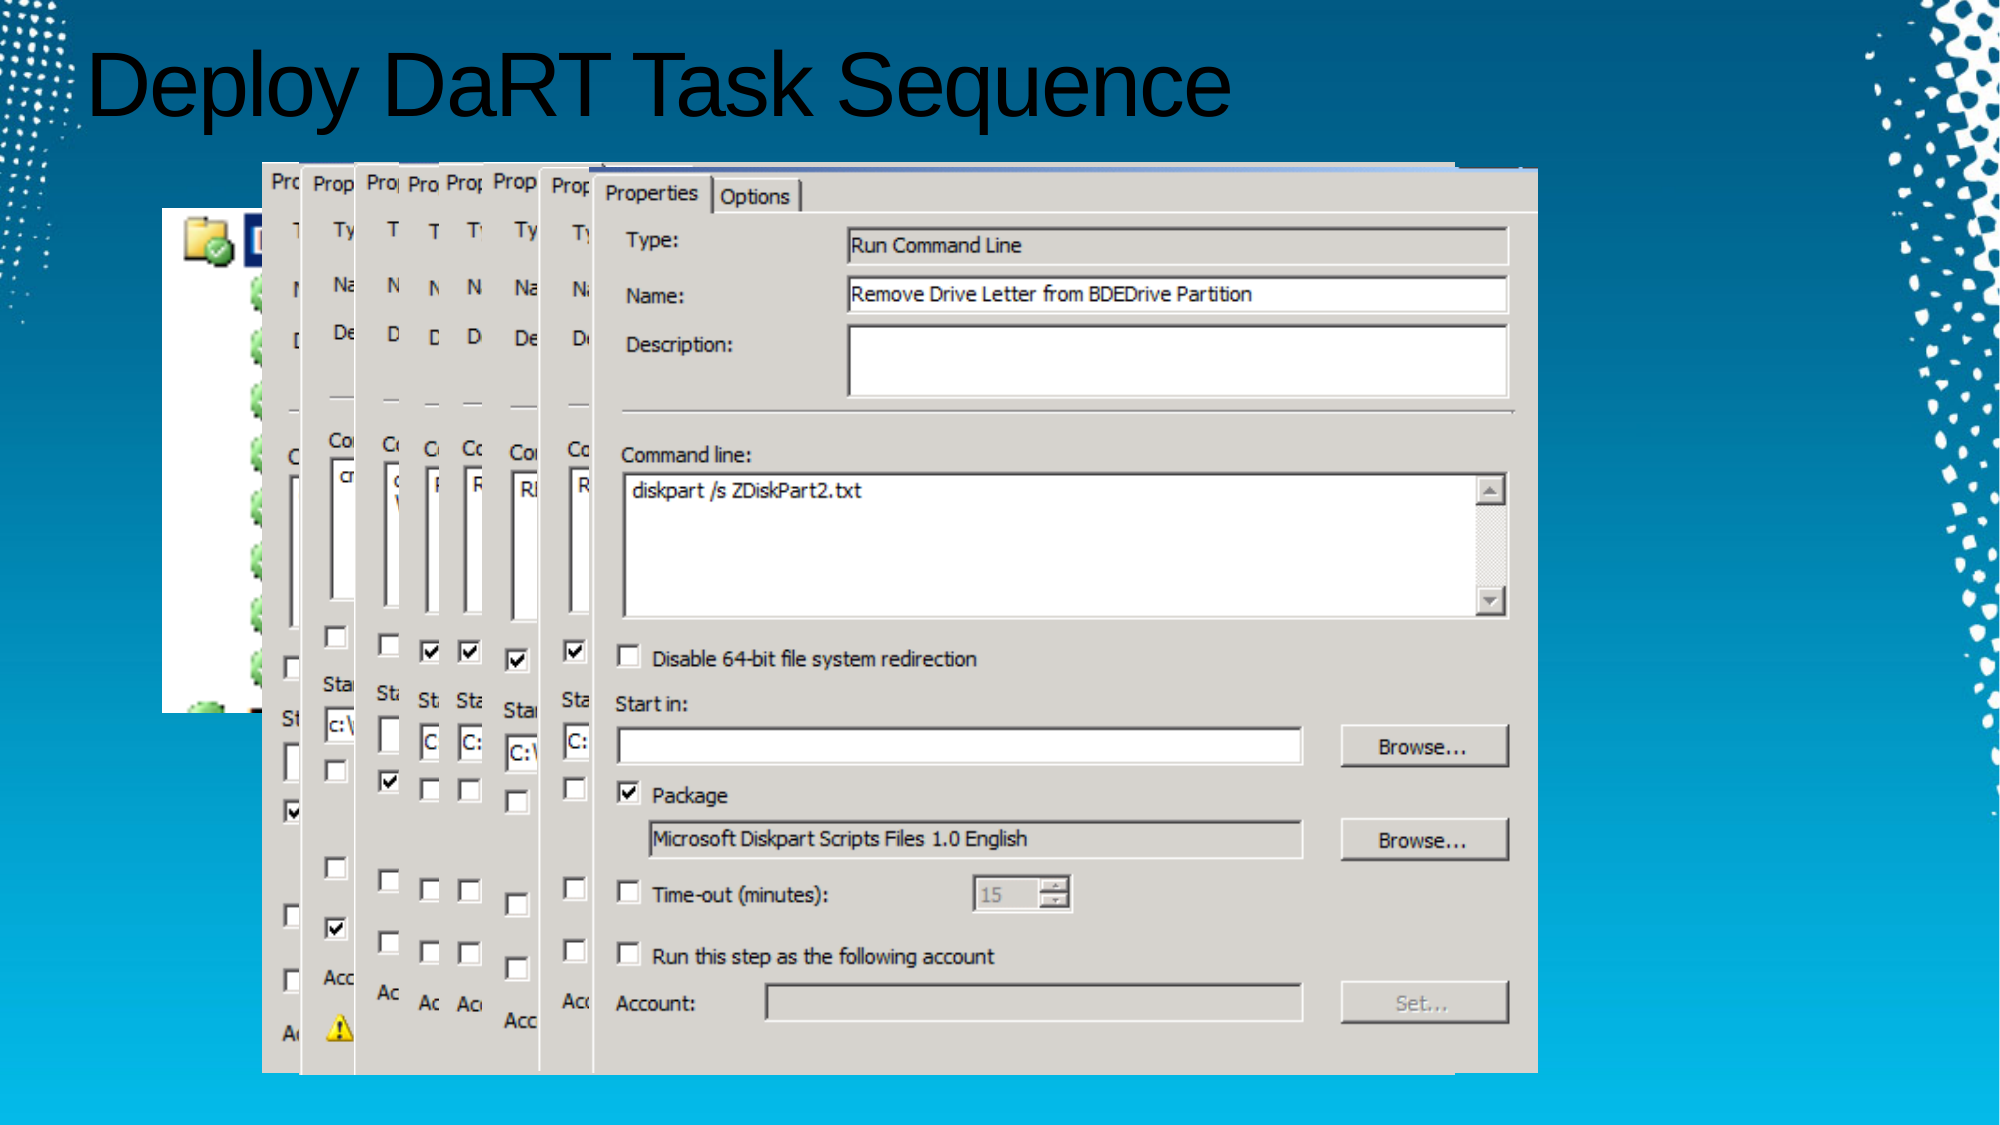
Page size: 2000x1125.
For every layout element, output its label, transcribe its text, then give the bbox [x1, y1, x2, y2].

picture [1958, 445, 1968, 460]
picture [1979, 657, 1995, 676]
picture [1973, 368, 1982, 380]
picture [1963, 589, 1976, 607]
picture [1955, 557, 1965, 573]
picture [0, 155, 5, 163]
picture [1946, 525, 1956, 533]
picture [6, 97, 12, 105]
picture [1972, 312, 1985, 322]
picture [30, 14, 40, 23]
picture [28, 42, 36, 53]
picture [1915, 109, 1924, 119]
picture [9, 84, 15, 91]
picture [31, 131, 37, 138]
picture [1935, 177, 1945, 189]
picture [1914, 308, 1929, 326]
picture [1898, 188, 1912, 198]
picture [1922, 200, 1934, 207]
picture [13, 41, 25, 49]
picture [1926, 344, 1939, 358]
picture [1909, 274, 1920, 291]
picture [163, 163, 1537, 1074]
picture [1972, 570, 1986, 583]
picture [47, 0, 57, 10]
picture [1948, 413, 1958, 424]
picture [1978, 517, 1987, 527]
picture [1963, 535, 1977, 550]
picture [38, 74, 47, 80]
picture [1994, 382, 2000, 391]
picture [1938, 122, 1950, 133]
picture [56, 47, 64, 55]
picture [1929, 27, 1945, 45]
picture [1982, 714, 1993, 729]
picture [18, 0, 29, 6]
picture [1990, 492, 2000, 505]
picture [1925, 141, 1935, 155]
picture [1968, 481, 1978, 492]
picture [58, 32, 66, 41]
picture [1950, 359, 1960, 366]
picture [1925, 87, 1941, 99]
picture [1960, 392, 1970, 403]
picture [1932, 235, 1943, 241]
picture [1935, 379, 1948, 391]
picture [11, 55, 21, 64]
picture [1935, 0, 2000, 306]
picture [0, 40, 9, 45]
picture [3, 10, 11, 18]
picture [33, 0, 42, 10]
picture [1984, 349, 1992, 357]
picture [1941, 324, 1952, 332]
picture [16, 22, 23, 34]
picture [1963, 278, 1976, 291]
picture [1900, 240, 1912, 254]
picture [1969, 625, 1985, 642]
picture [1953, 301, 1962, 312]
title Deploy DaRT Task Sequence [85, 37, 1914, 138]
picture [1945, 213, 1955, 220]
picture [45, 16, 55, 24]
picture [1992, 438, 2000, 448]
picture [1970, 426, 1980, 436]
picture [41, 59, 48, 67]
picture [10, 69, 17, 78]
picture [55, 62, 62, 69]
picture [16, 143, 21, 151]
picture [1935, 431, 1946, 449]
picture [1991, 747, 2000, 765]
picture [1980, 460, 1987, 469]
picture [0, 24, 9, 33]
picture [1942, 465, 1958, 483]
picture [1892, 212, 1902, 216]
picture [18, 13, 26, 19]
picture [1911, 223, 1918, 230]
picture [43, 42, 49, 53]
picture [33, 116, 40, 124]
picture [1952, 502, 1967, 516]
picture [1988, 691, 2000, 709]
picture [1942, 269, 1953, 276]
picture [1914, 164, 1923, 177]
picture [1963, 335, 1972, 344]
picture [29, 27, 38, 38]
picture [1928, 399, 1939, 415]
picture [1993, 321, 2000, 339]
picture [1946, 155, 1961, 167]
picture [42, 31, 53, 39]
picture [1919, 367, 1930, 378]
picture [1921, 0, 1934, 8]
picture [1957, 187, 1971, 200]
picture [1889, 152, 1901, 166]
picture [26, 57, 34, 68]
picture [54, 76, 60, 83]
picture [1974, 683, 1985, 694]
picture [1995, 582, 2000, 595]
picture [1955, 246, 1965, 256]
picture [1991, 637, 2000, 652]
picture [34, 101, 43, 111]
picture [17, 129, 23, 136]
picture [1988, 547, 2000, 561]
picture [1930, 291, 1941, 297]
picture [1981, 604, 2000, 620]
picture [33, 88, 42, 97]
picture [1983, 404, 1992, 414]
picture [24, 72, 32, 79]
picture [1920, 257, 1932, 264]
